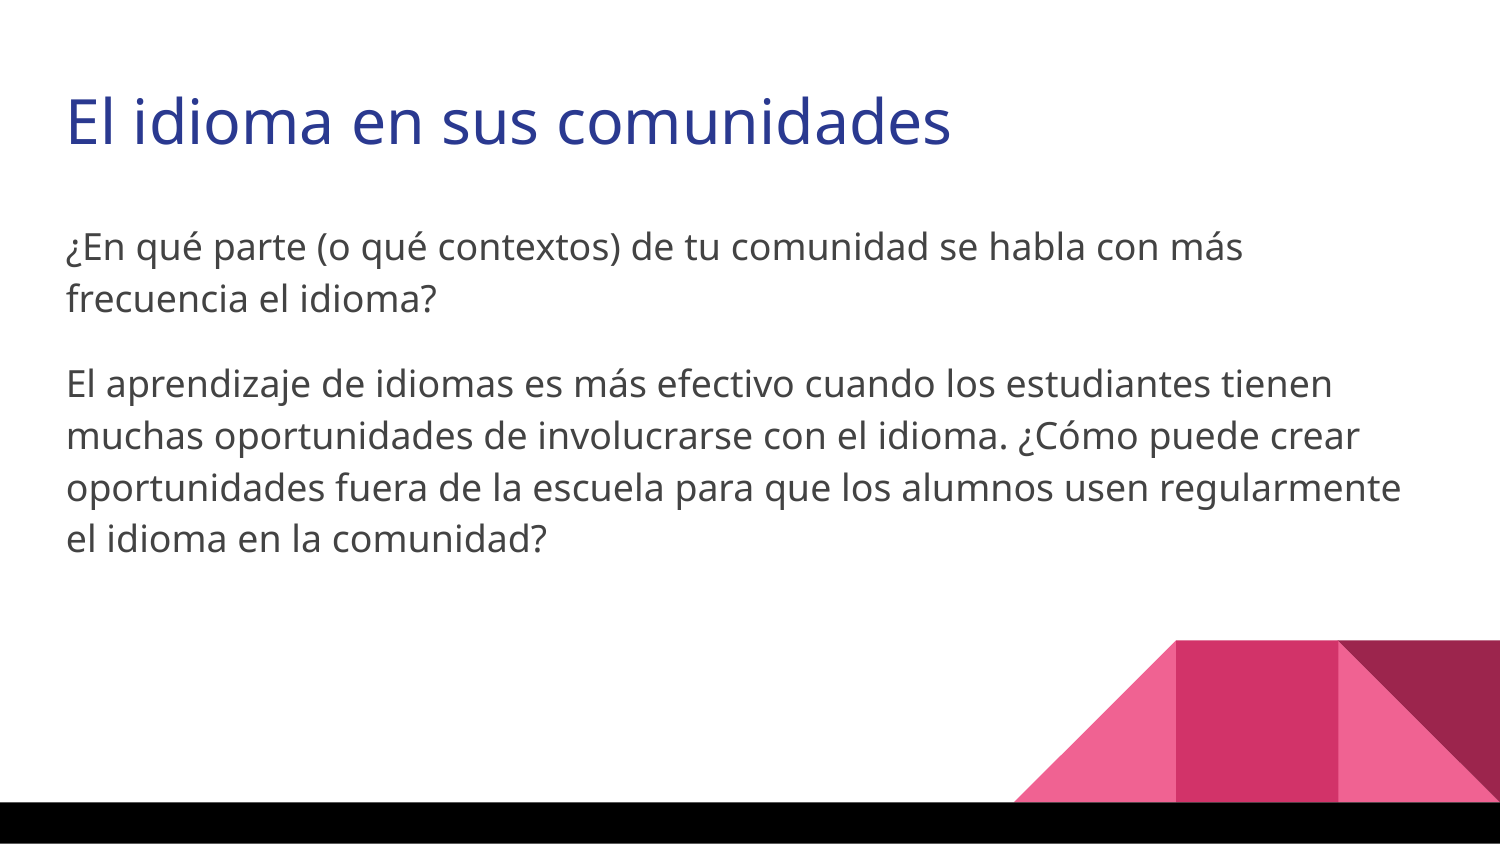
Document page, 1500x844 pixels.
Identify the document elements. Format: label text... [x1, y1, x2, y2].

text_box El idioma en sus comunidades [51, 67, 1449, 167]
text_box ¿En qué parte (o qué contextos) de tu comunidad se habla con más frecuencia el idioma? El aprendizaje de idiomas es más efectivo cuando los estudiantes tienen muchas oportunidades de involucrarse con el idioma. ¿Cómo puede crear oportunidades fuera de la escuela para que los alumnos usen regularmente el idioma en la comunidad? [51, 201, 1449, 750]
